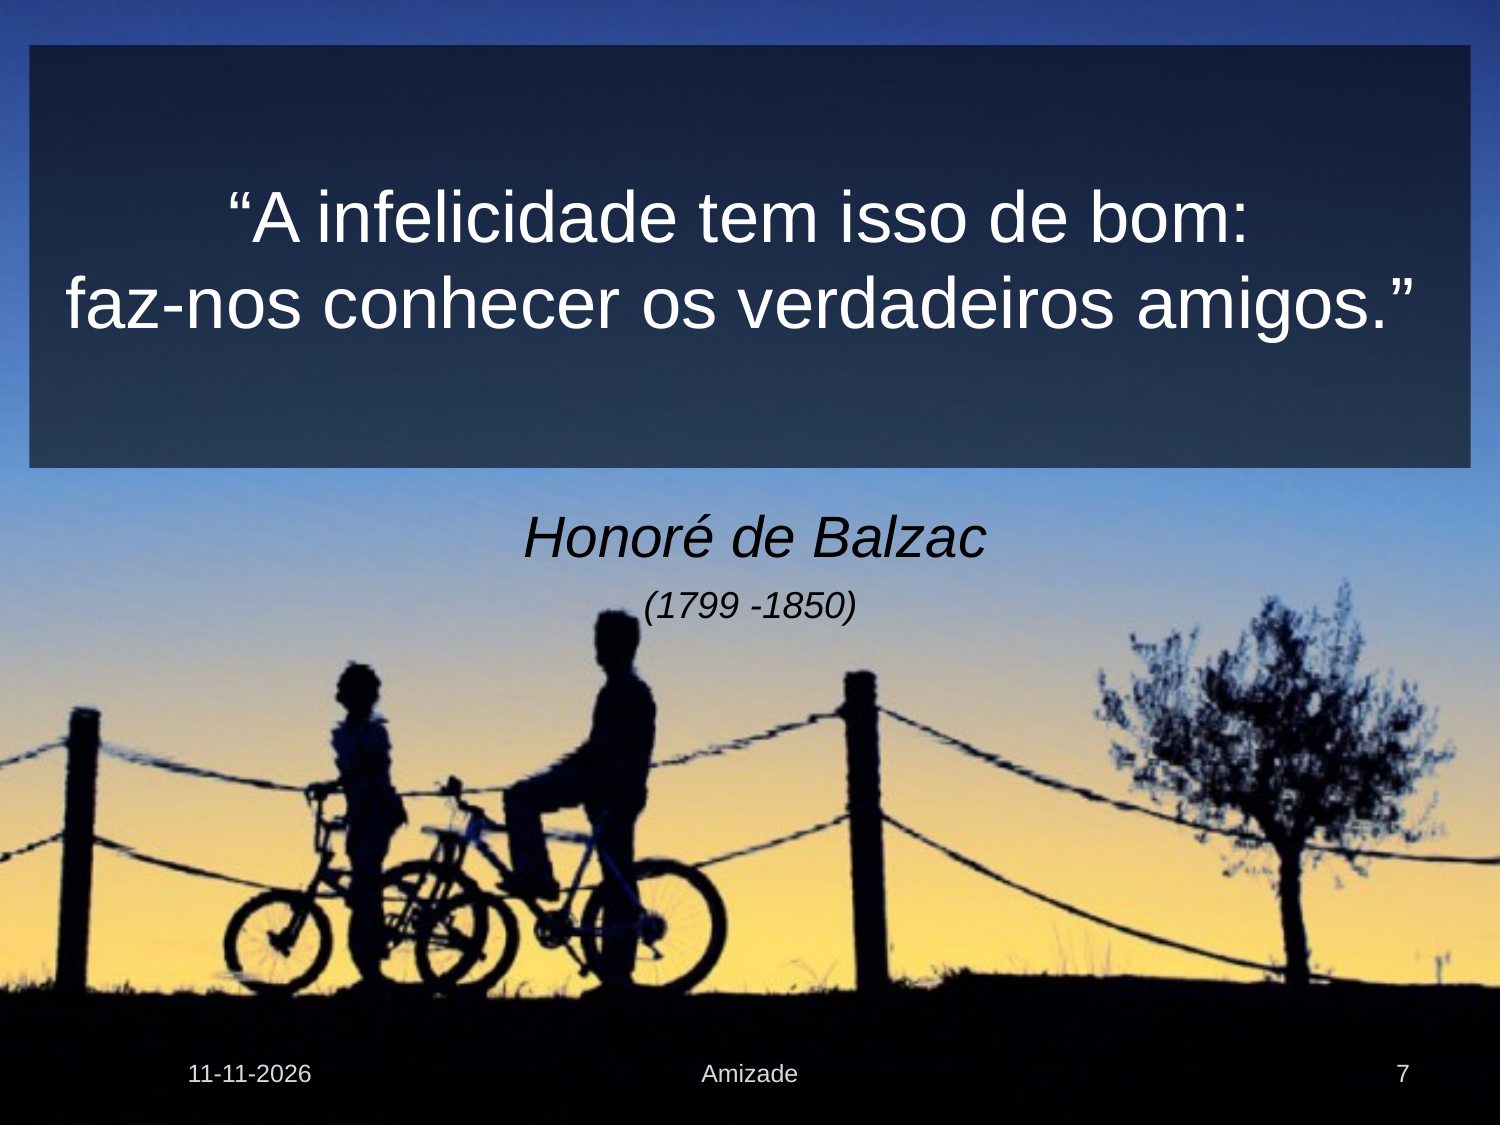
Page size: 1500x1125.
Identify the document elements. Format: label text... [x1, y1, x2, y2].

picture [0, 0, 1500, 1125]
slide_number 7 [1074, 1042, 1425, 1103]
list Honoré de Balzac (1799 -1850) [41, 491, 1471, 575]
title “A infelicidade tem isso de bom: faz-nos conhecer os verdadeiros amigos.” [29, 45, 1471, 468]
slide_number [75, 1042, 425, 1103]
footer Amizade [512, 1042, 988, 1103]
